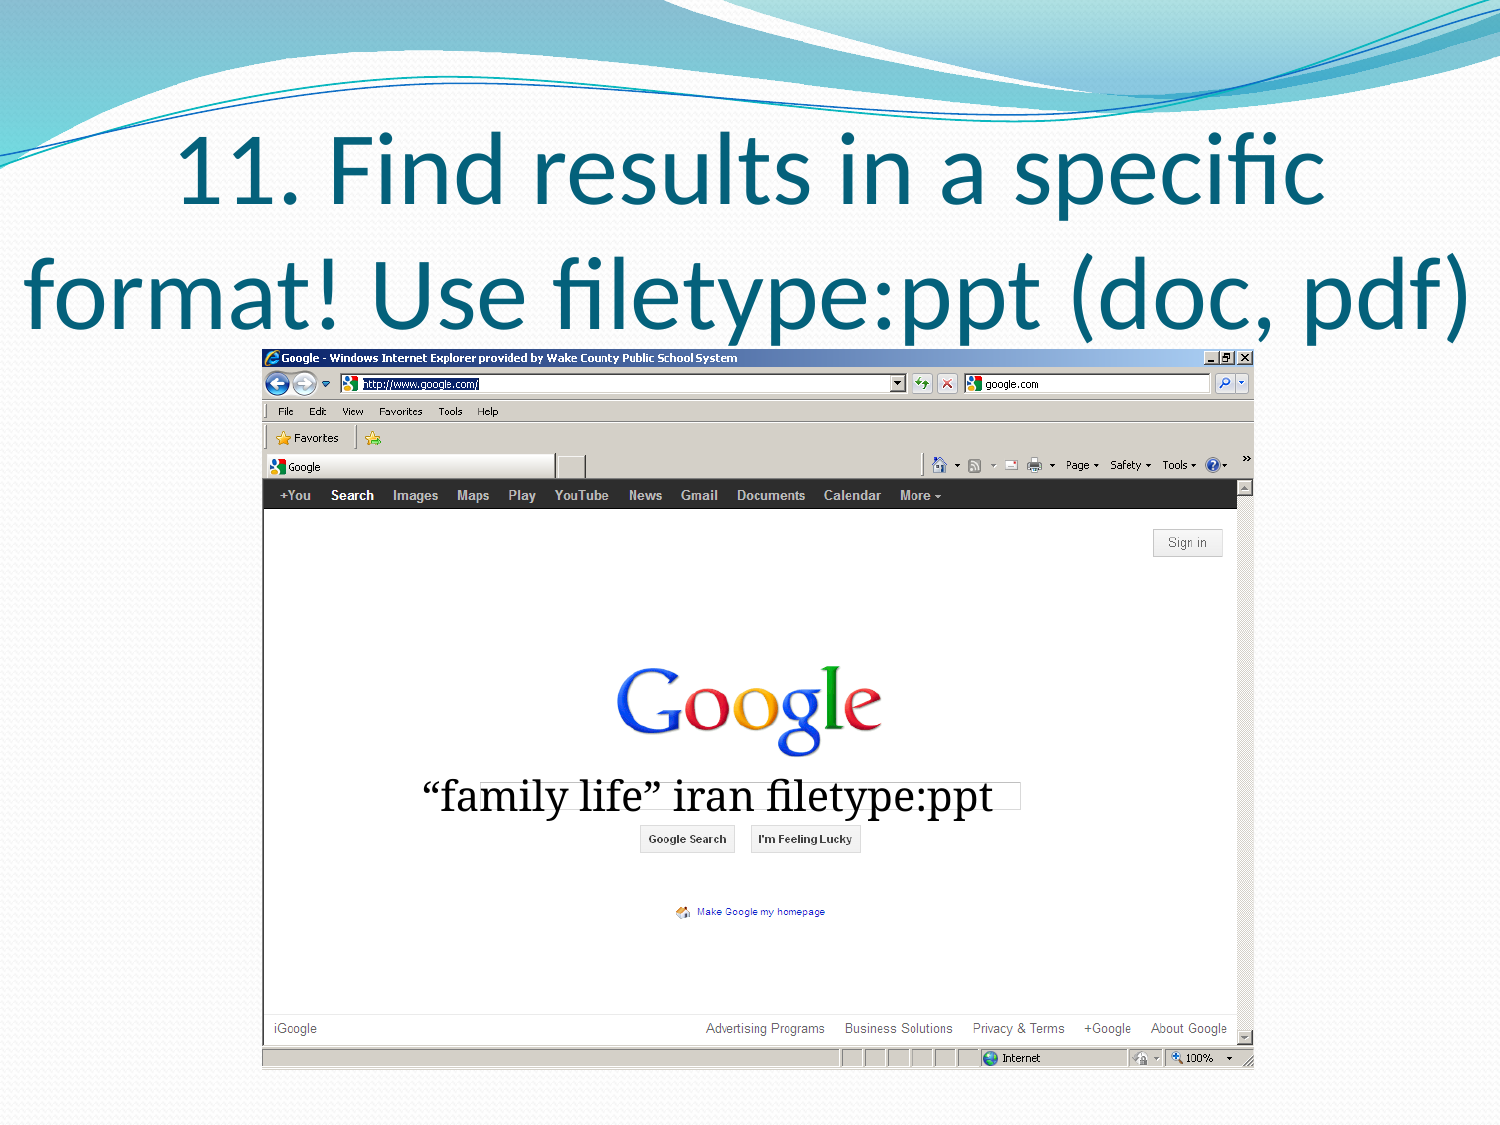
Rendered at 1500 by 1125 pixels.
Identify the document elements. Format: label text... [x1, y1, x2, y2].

title 11. Find results in a specific format! Use filetype:ppt (doc, pdf) [0, 115, 1500, 350]
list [262, 349, 1254, 1071]
